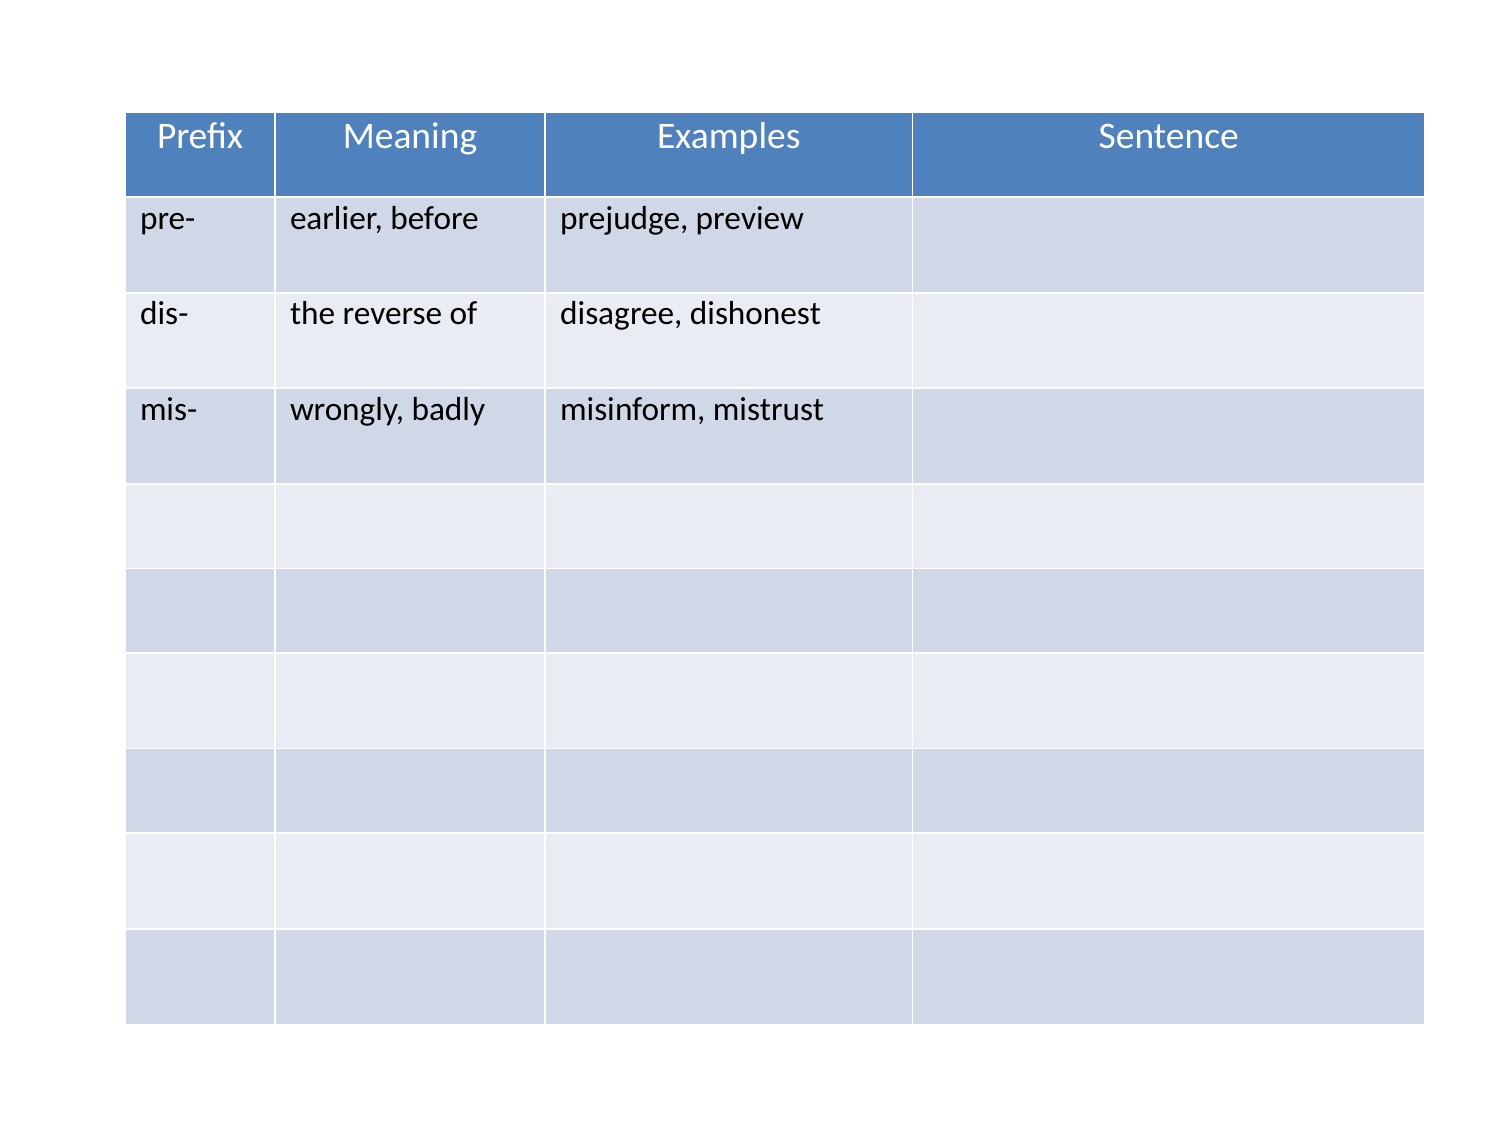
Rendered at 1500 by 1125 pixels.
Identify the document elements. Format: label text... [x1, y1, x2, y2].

table_cell [546, 569, 912, 652]
table_header Meaning [276, 113, 544, 196]
table_cell [276, 930, 544, 1024]
table_cell [913, 930, 1424, 1024]
table_cell [126, 930, 274, 1024]
table_cell [276, 569, 544, 652]
table_cell earlier, before [276, 198, 544, 292]
table_cell wrongly, badly [276, 389, 544, 483]
table_cell [546, 485, 912, 568]
table_cell dis- [126, 294, 274, 387]
table_cell [913, 834, 1424, 928]
table_cell [276, 834, 544, 928]
table_cell disagree, dishonest [546, 294, 912, 387]
table_cell [276, 654, 544, 748]
table_header Examples [546, 113, 912, 196]
table_cell prejudge, preview [546, 198, 912, 292]
table_cell [546, 654, 912, 748]
table_cell the reverse of [276, 294, 544, 387]
table_header Prefix [126, 113, 274, 196]
table_cell [913, 294, 1424, 387]
table_cell [126, 485, 274, 568]
table_cell [126, 654, 274, 748]
table_cell [913, 198, 1424, 292]
table_cell [546, 749, 912, 832]
table_cell [913, 485, 1424, 568]
table_cell [913, 749, 1424, 832]
table_cell [546, 930, 912, 1024]
table_cell misinform, mistrust [546, 389, 912, 483]
table_cell [126, 834, 274, 928]
table_cell [913, 569, 1424, 652]
table_cell [126, 749, 274, 832]
table_cell [126, 569, 274, 652]
table_cell [276, 485, 544, 568]
table_header Sentence [913, 113, 1424, 196]
table_cell [276, 749, 544, 832]
table_cell [546, 834, 912, 928]
table_cell mis- [126, 389, 274, 483]
table_cell pre- [126, 198, 274, 292]
table_cell [913, 654, 1424, 748]
table_cell [913, 389, 1424, 483]
